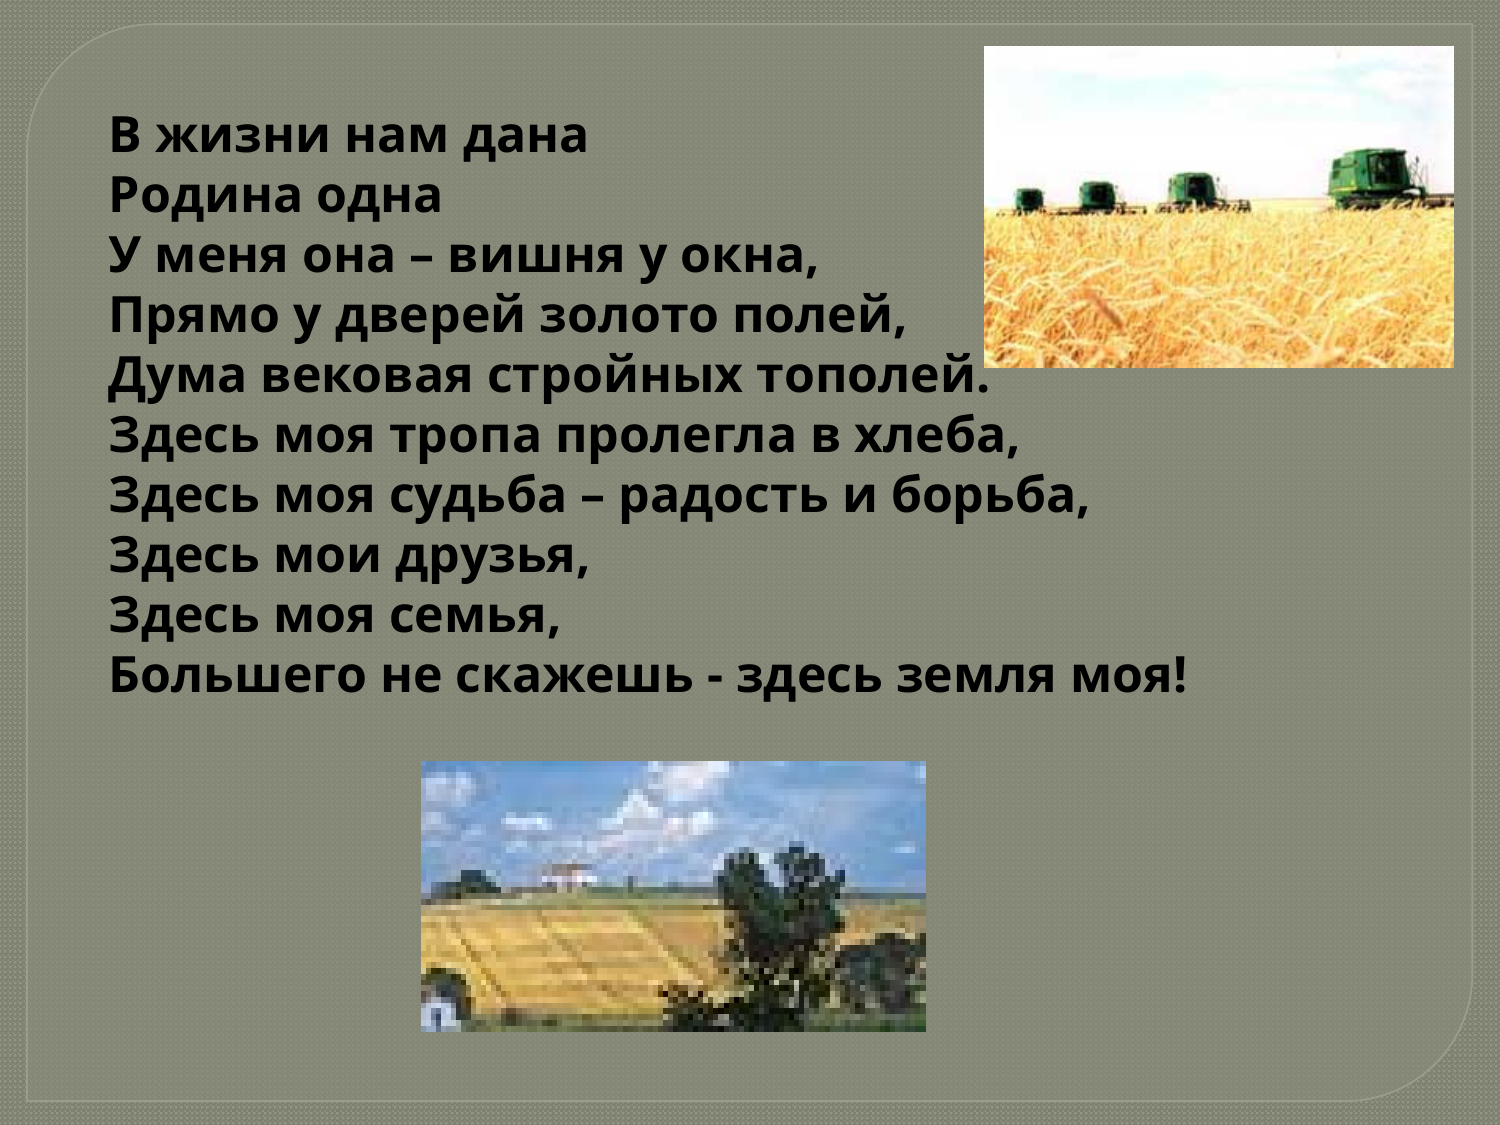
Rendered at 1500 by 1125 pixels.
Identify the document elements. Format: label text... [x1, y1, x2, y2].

text_box В жизни нам дана Родина одна У меня она – вишня у окна, Прямо у дверей золото полей, Дума вековая стройных тополей. Здесь моя тропа пролегла в хлеба, Здесь моя судьба – радость и борьба, Здесь мои друзья, Здесь моя семья, Большего не скажешь - здесь земля моя! [93, 94, 1500, 710]
picture [984, 46, 1454, 368]
picture [421, 761, 927, 1032]
